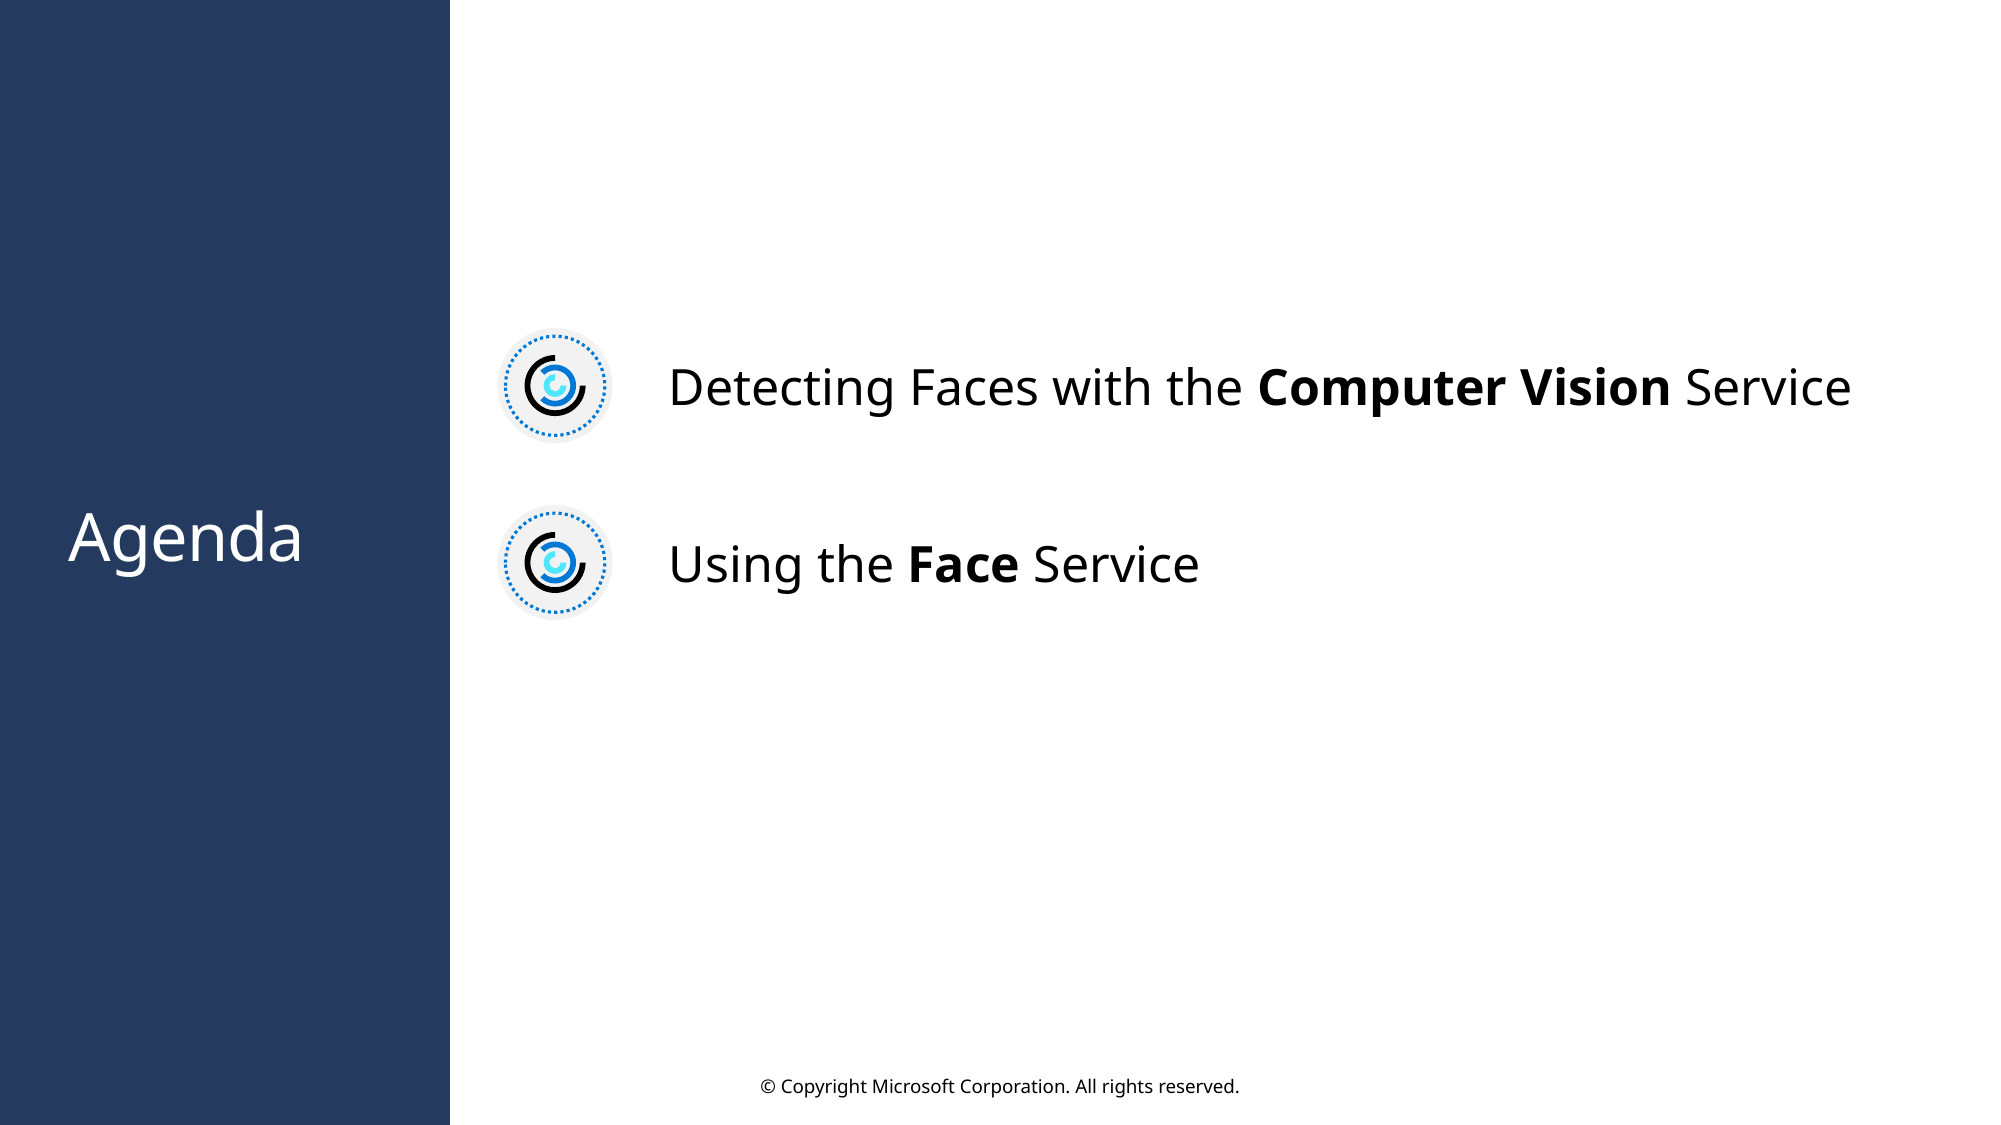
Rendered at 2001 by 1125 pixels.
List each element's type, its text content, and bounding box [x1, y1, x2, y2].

list Detecting Faces with the Computer Vision Service [669, 313, 1932, 458]
list Using the Face Service [669, 462, 1932, 663]
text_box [497, 327, 613, 444]
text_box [497, 504, 613, 621]
title Agenda [68, 469, 391, 619]
